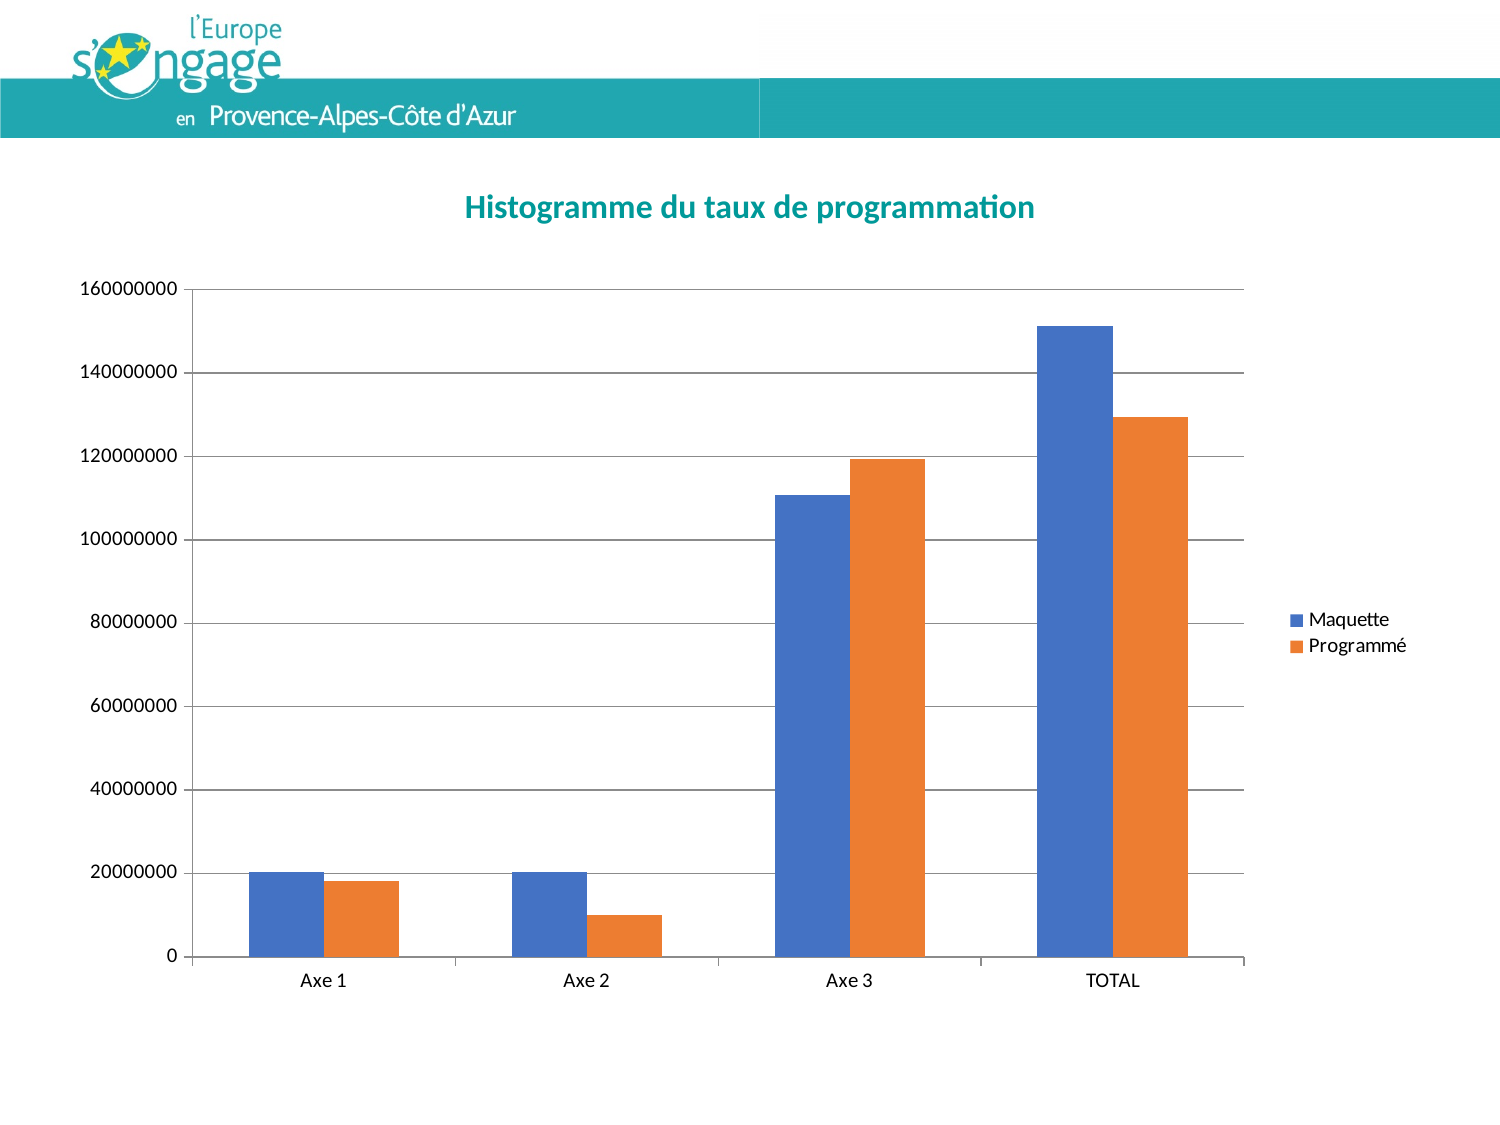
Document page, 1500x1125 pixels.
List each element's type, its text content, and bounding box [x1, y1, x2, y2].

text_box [0, 14, 1500, 138]
title Histogramme du taux de programmation [75, 151, 1425, 233]
chart [74, 262, 1426, 1006]
